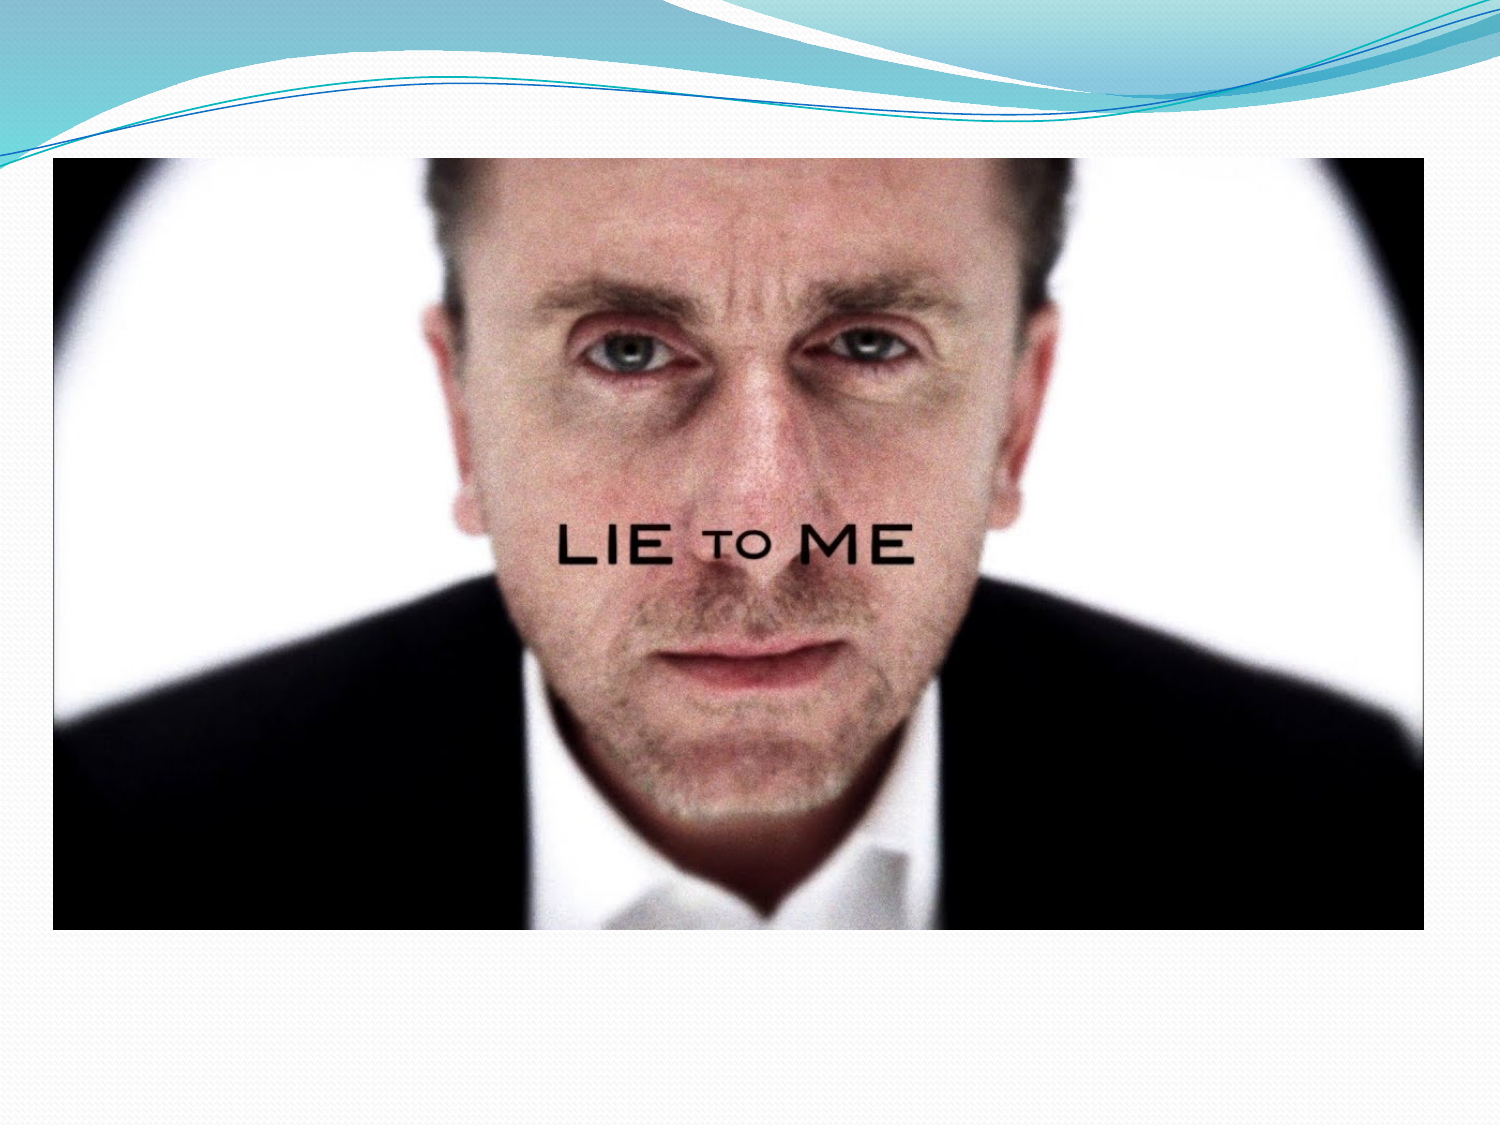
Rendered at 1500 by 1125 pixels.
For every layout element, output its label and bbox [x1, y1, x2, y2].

picture [52, 158, 1424, 930]
